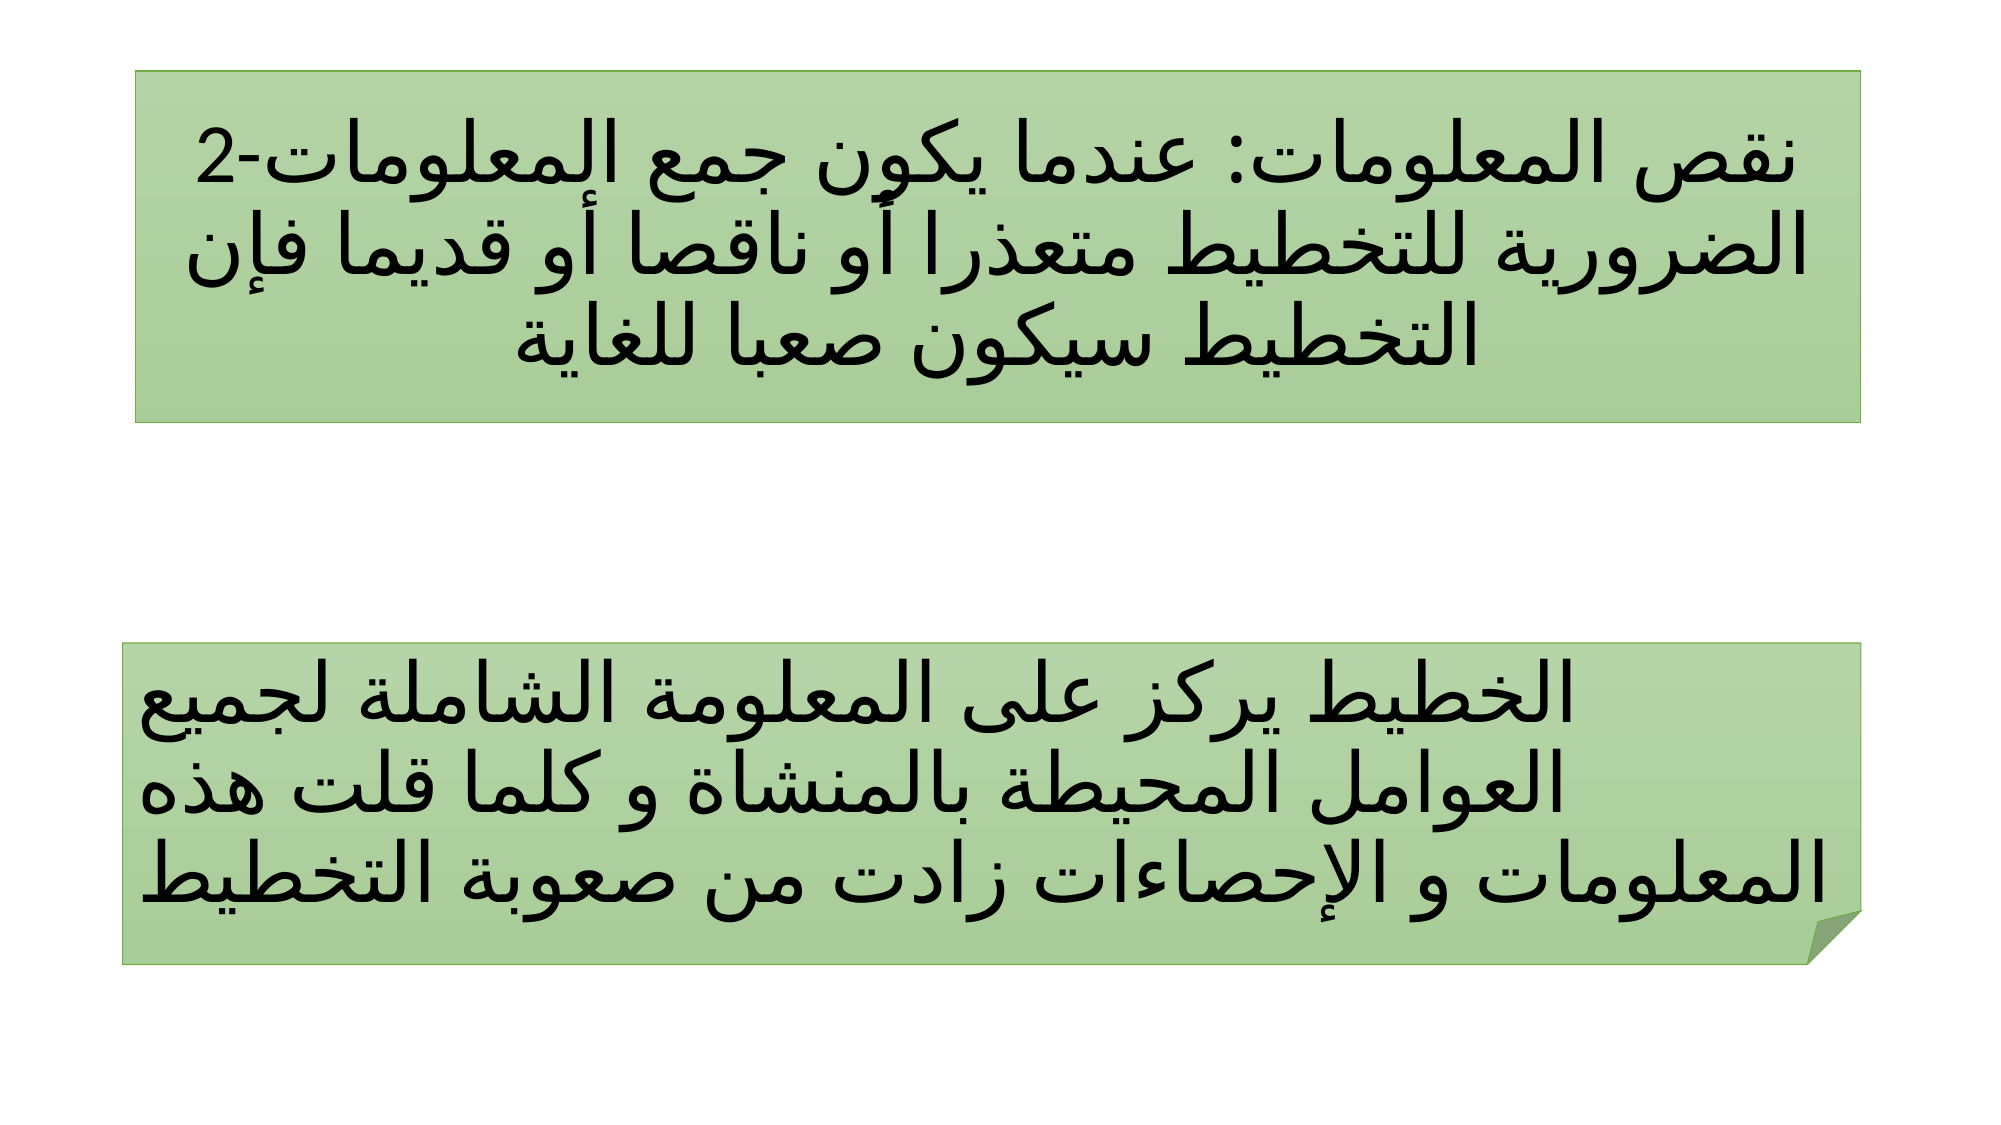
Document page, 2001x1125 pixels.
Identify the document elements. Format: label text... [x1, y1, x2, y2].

text_box الخطيط يركز على المعلومة الشاملة لجميع العوامل المحيطة بالمنشاة و كلما قلت هذه المعلومات و الإحصاءات زادت من صعوبة التخطيط [122, 642, 1863, 966]
title 2-نقص المعلومات: عندما يكون جمع المعلومات الضرورية للتخطيط متعذرا أو ناقصا أو قديما فإن التخطيط سيكون صعبا للغاية [135, 70, 1861, 423]
